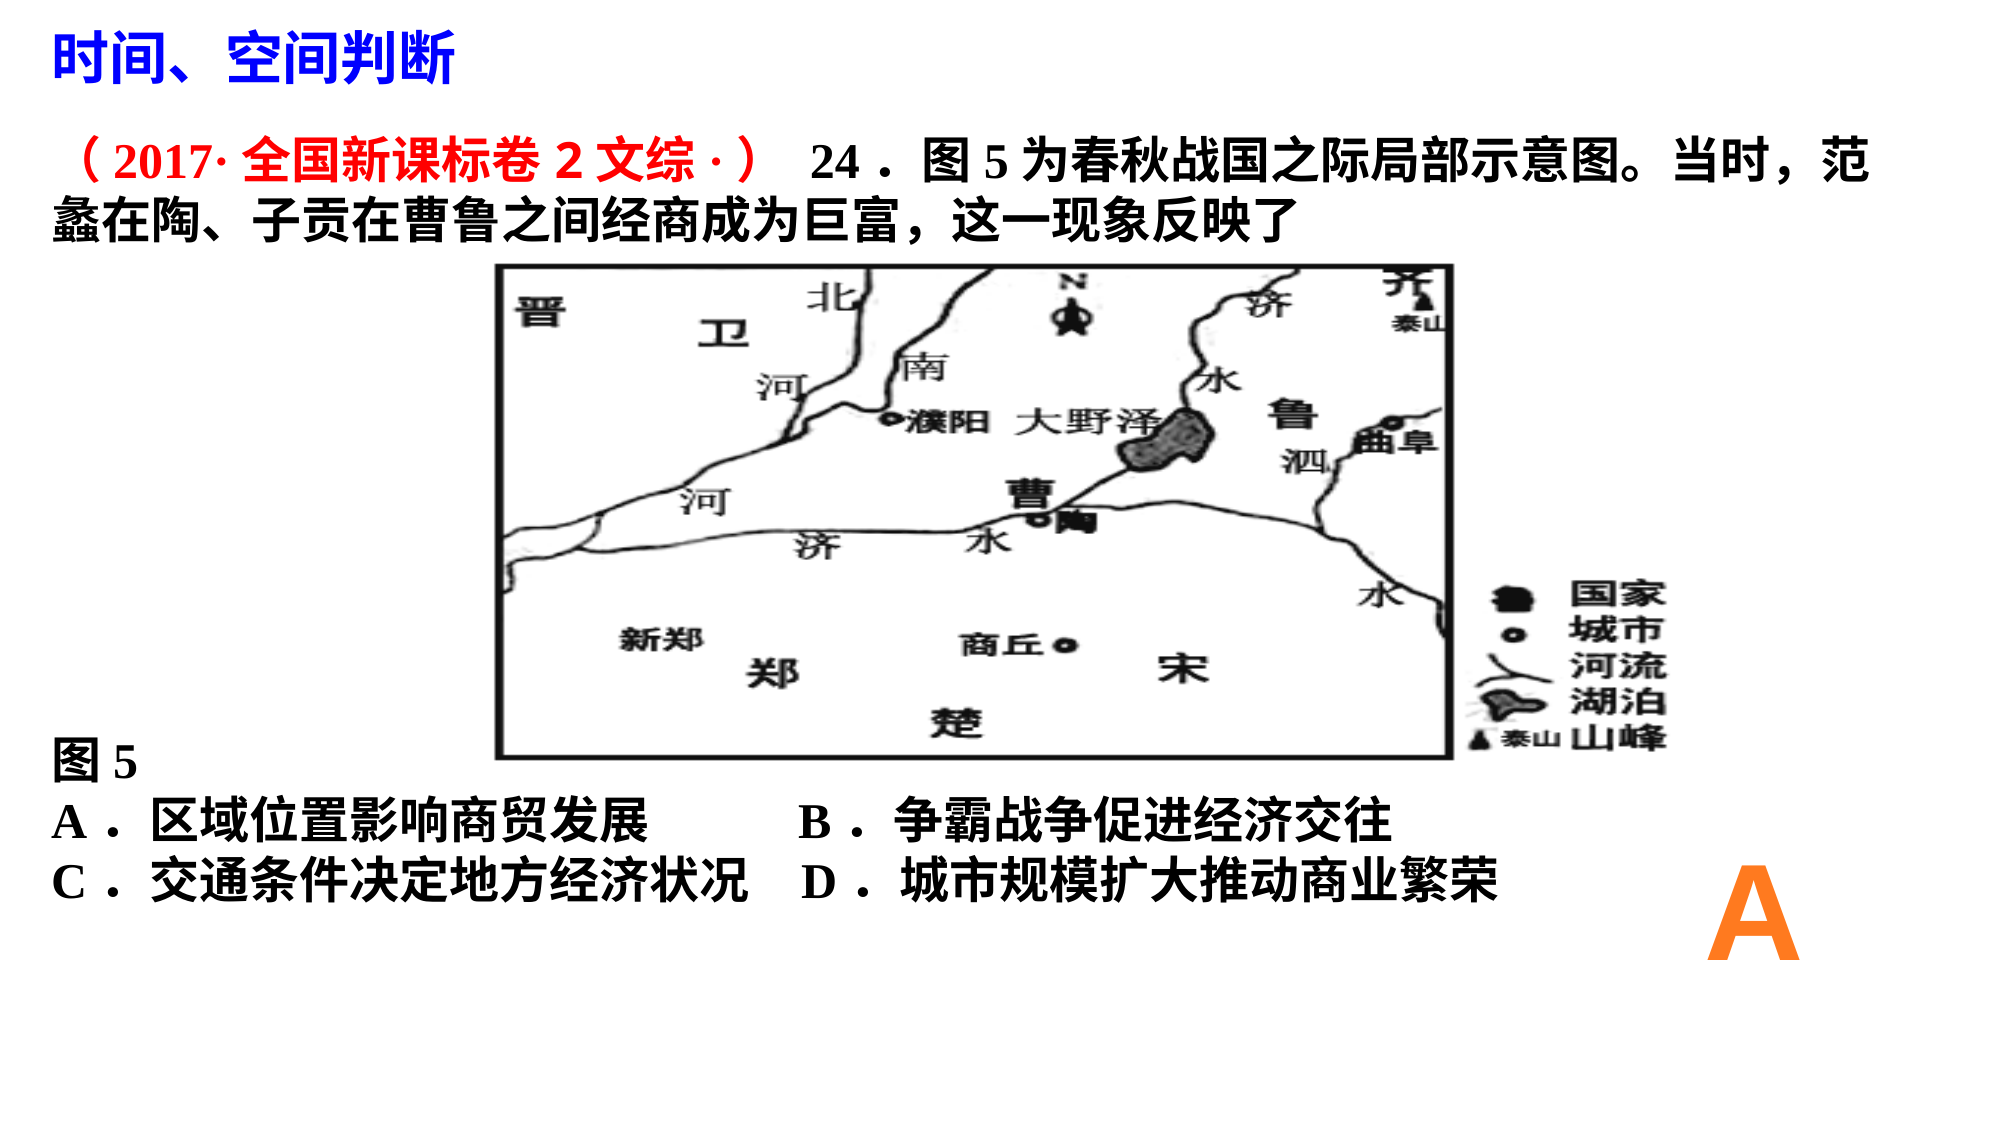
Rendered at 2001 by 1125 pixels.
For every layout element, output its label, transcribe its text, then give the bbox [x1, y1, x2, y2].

text_box 时间、空间判断 [39, 15, 468, 97]
text_box A [1693, 817, 1815, 994]
text_box [261, 786, 373, 859]
text_box （2017·全国新课标卷2文综·） 24．图5为春秋战国之际局部示意图。当时，范蠡在陶、子贡在曹鲁之间经商成为巨富，这一现象反映了 图5 A．区域位置影响商贸发展 B．争霸战争促进经济交往 C．交通条件决定地方经济状况 D．城市规模扩大推动商业繁荣 [39, 123, 1922, 915]
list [487, 259, 1679, 764]
